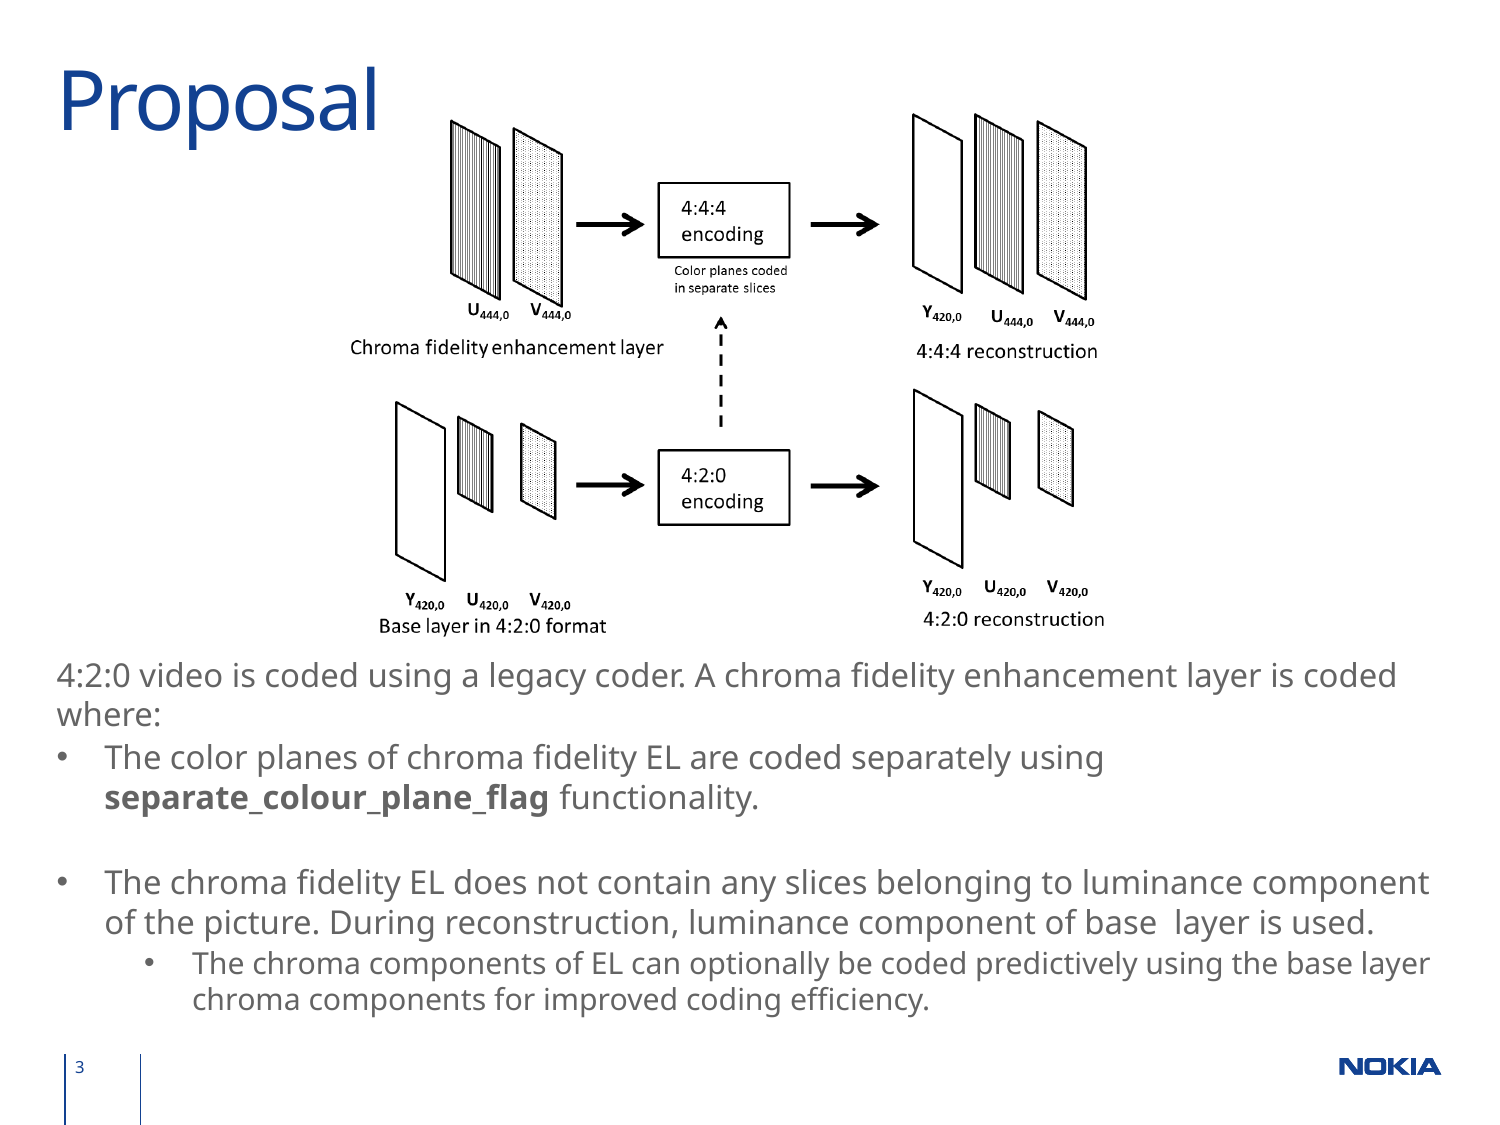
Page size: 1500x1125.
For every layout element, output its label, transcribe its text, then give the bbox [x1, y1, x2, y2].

slide_number 3 [75, 1059, 124, 1079]
picture [336, 113, 1118, 652]
list 4:2:0 video is coded using a legacy coder. A chroma fidelity enhancement layer is coded where: The color planes of chroma fidelity EL are coded separately using separate_colour_plane_flag functionality. The chroma fidelity EL does not contain any slices belonging to luminance component of the picture. During reconstruction, luminance component of base layer is used. The chroma components of EL can optionally be coded predictively using the base layer chroma components for improved coding efficiency. [56, 654, 1436, 1059]
title Proposal [56, 47, 1433, 149]
